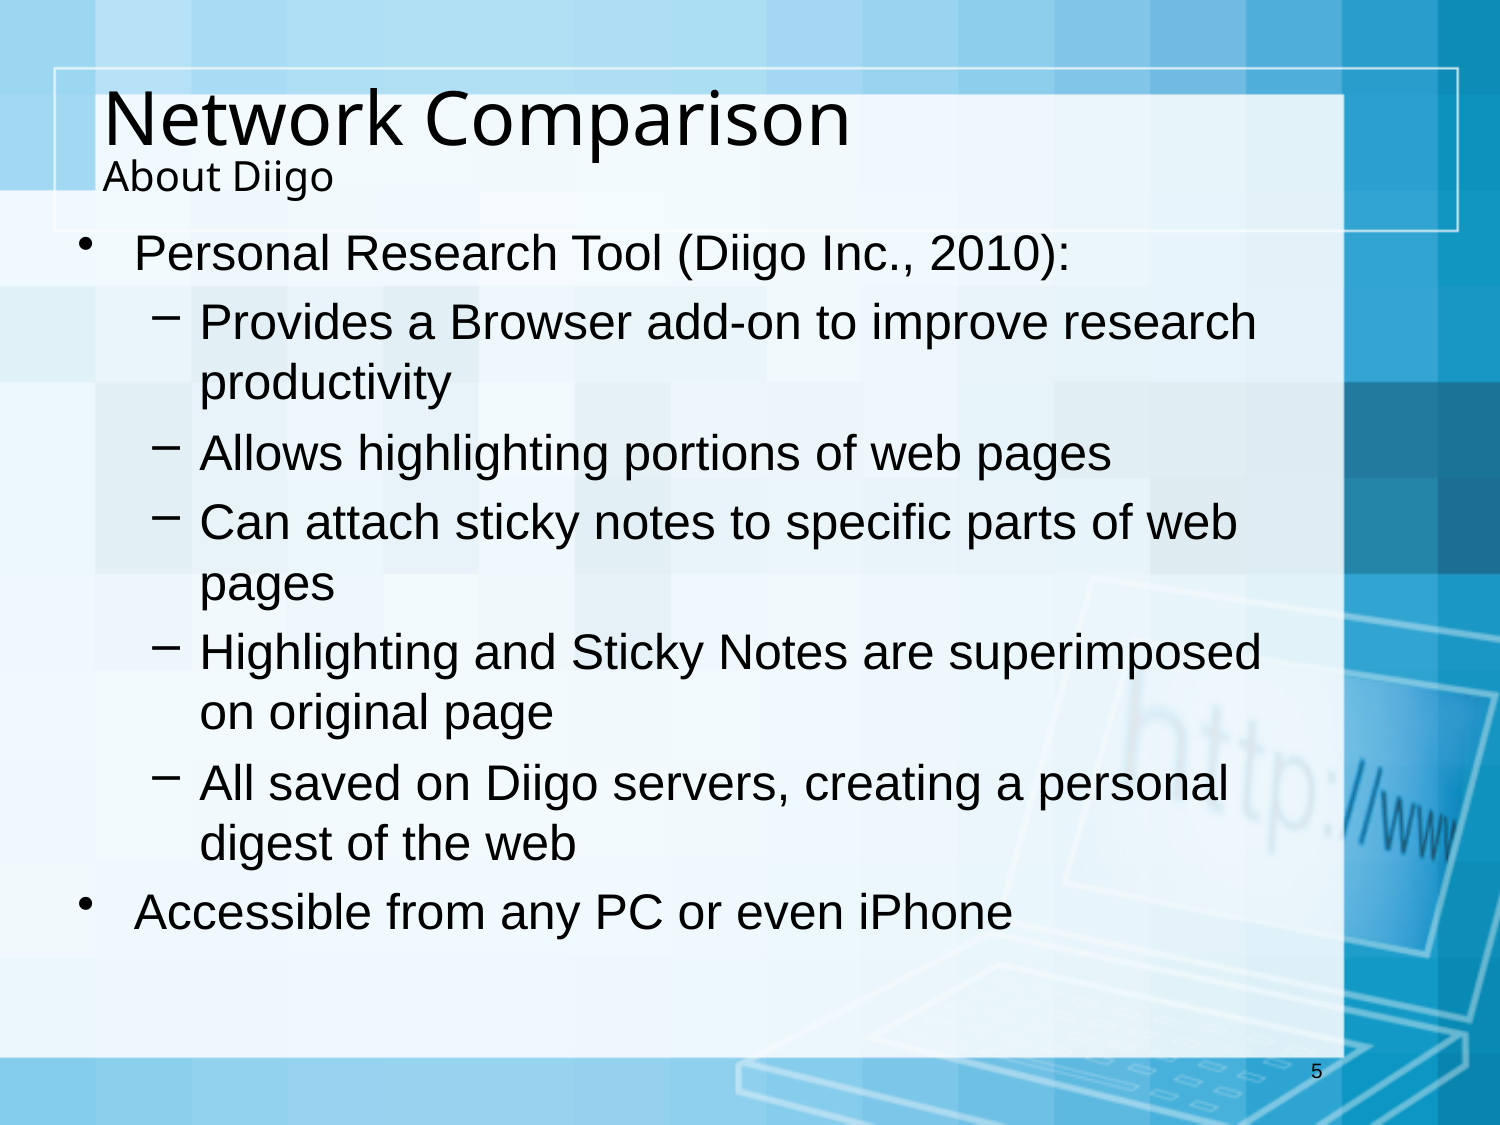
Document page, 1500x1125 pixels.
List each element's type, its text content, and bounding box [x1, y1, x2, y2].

slide_number 5 [1124, 1049, 1338, 1125]
list Personal Research Tool (Diigo Inc., 2010): Provides a Browser add-on to improve research productivity Allows highlighting portions of web pages Can attach sticky notes to specific parts of web pages Highlighting and Sticky Notes are superimposed on original page All saved on Diigo servers, creating a personal digest of the web Accessible from any PC or even iPhone [62, 212, 1338, 1038]
picture [0, 0, 1500, 1125]
title Network Comparison About Diigo [87, 87, 1338, 201]
